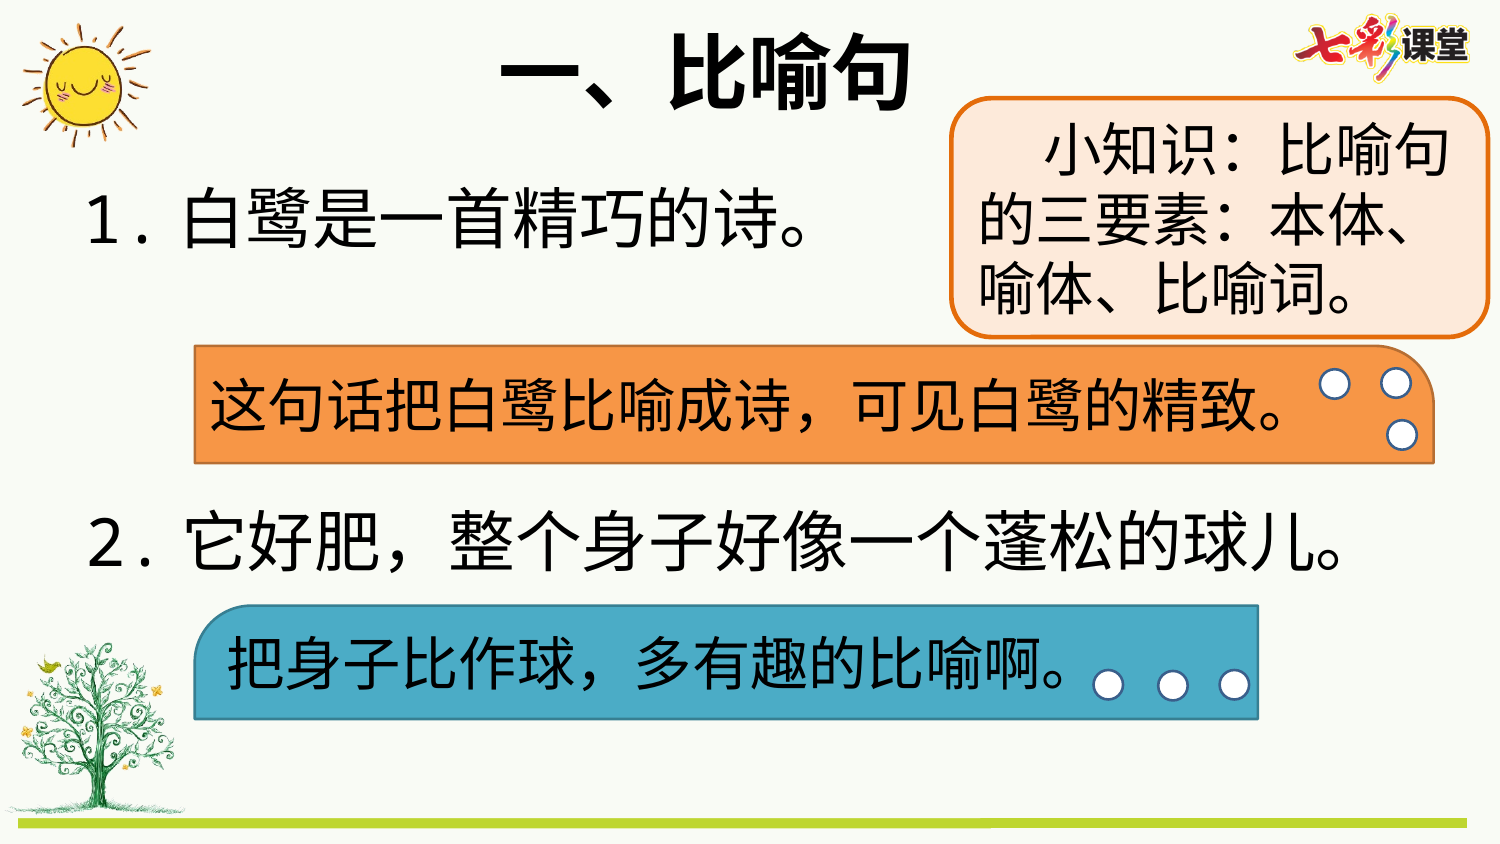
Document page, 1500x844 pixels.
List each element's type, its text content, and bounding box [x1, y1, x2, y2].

text_box 1.白鹭是一首精巧的诗。 [67, 169, 916, 264]
text_box 一、比喻句 [484, 12, 931, 128]
picture [1291, 9, 1472, 87]
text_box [194, 345, 1435, 464]
text_box 2.它好肥，整个身子好像一个蓬松的球儿。 [70, 492, 1488, 588]
text_box 小知识：比喻句的三要素：本体、喻体、比喻词。 [950, 96, 1490, 339]
picture [0, 608, 1467, 844]
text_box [194, 605, 1259, 720]
picture [0, 0, 173, 172]
